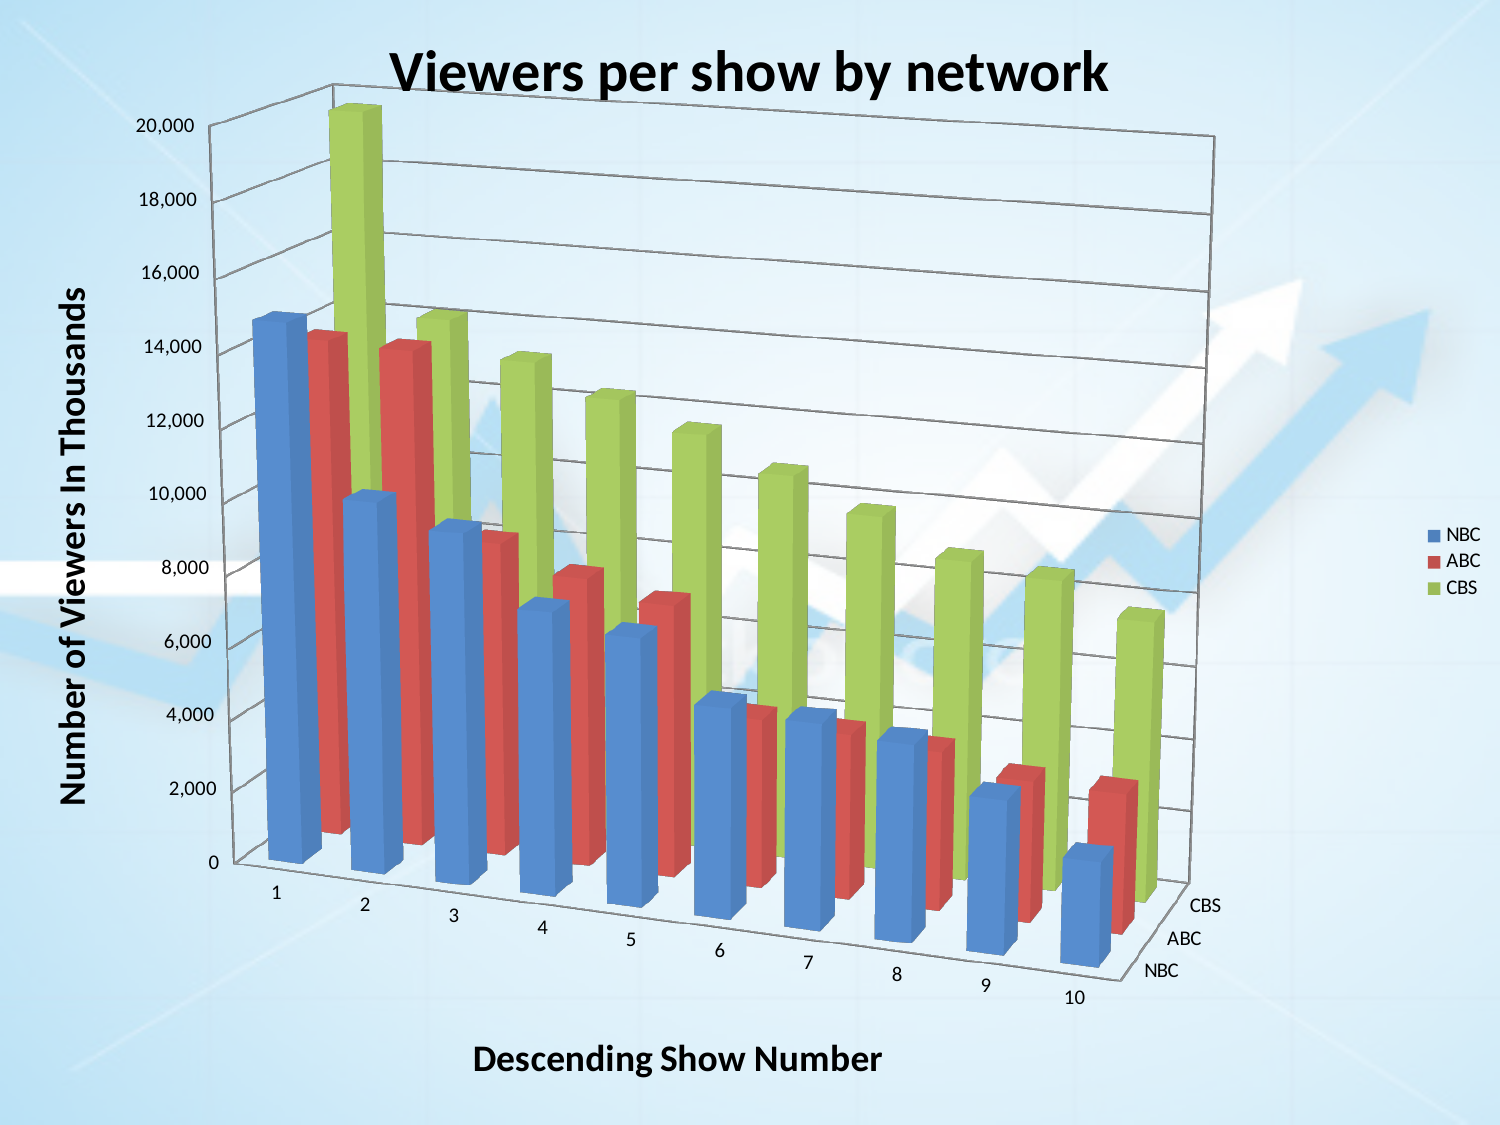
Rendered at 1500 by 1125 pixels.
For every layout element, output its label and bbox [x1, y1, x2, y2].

chart [0, 0, 1500, 1125]
